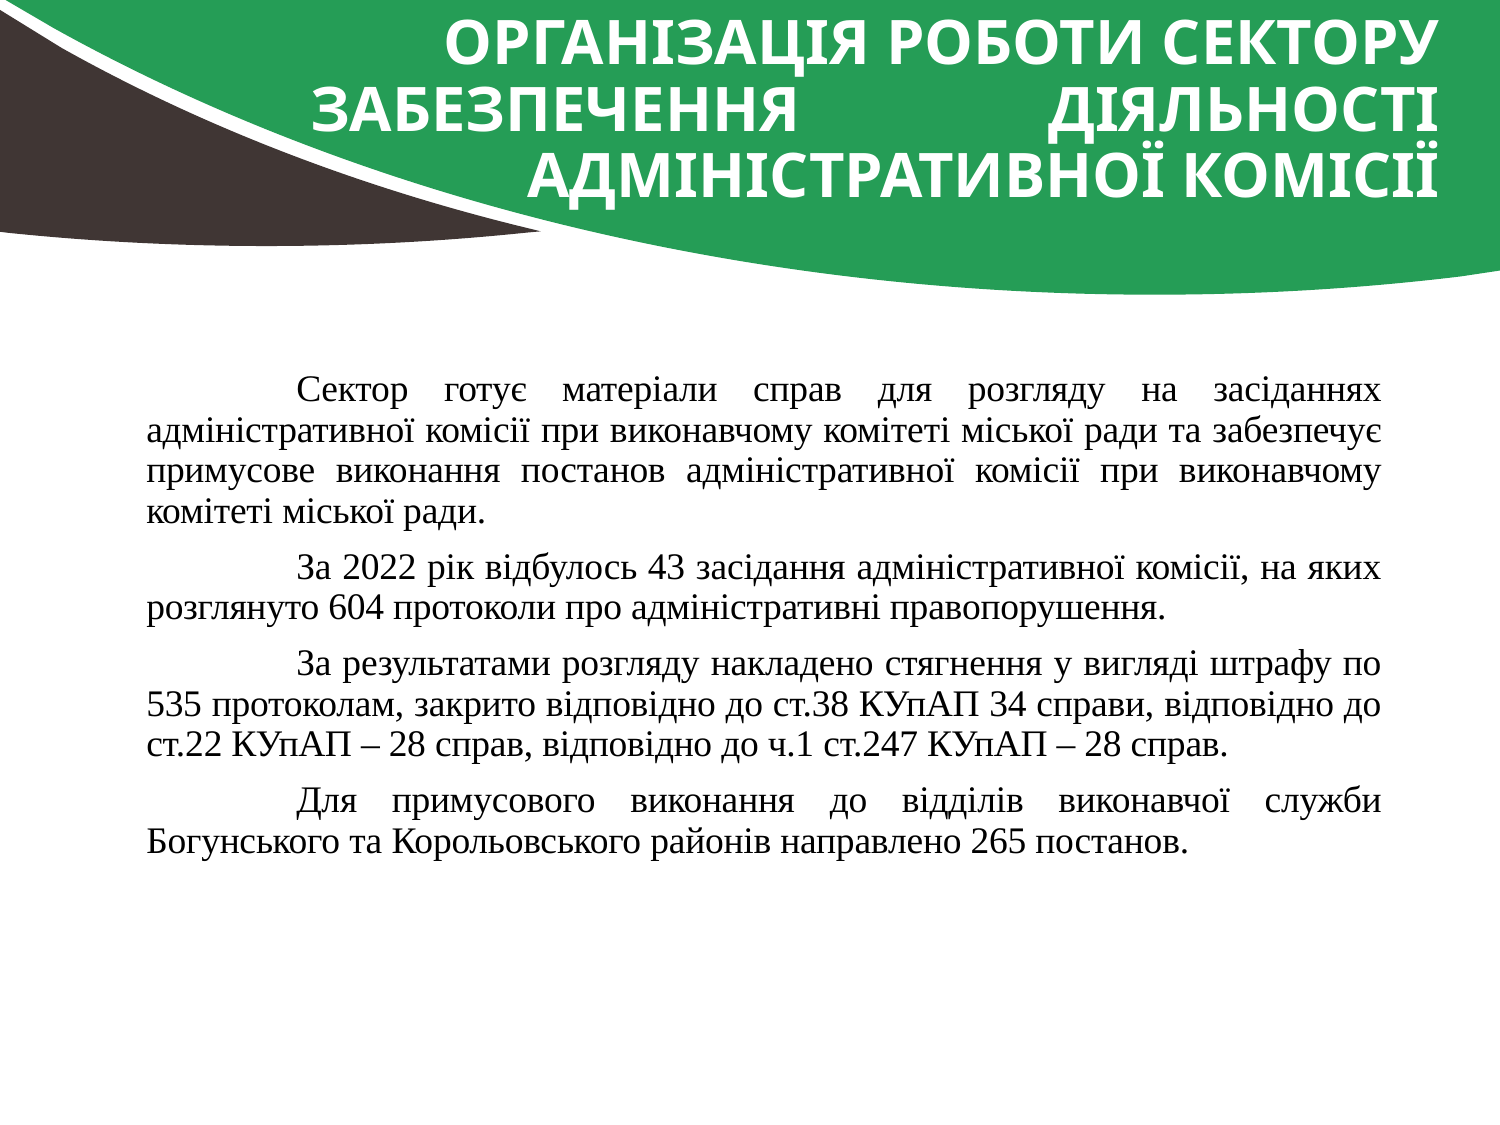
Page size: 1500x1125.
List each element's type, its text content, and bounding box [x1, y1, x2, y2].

list Сектор готує матеріали справ для розгляду на засіданнях адміністративної комісії при виконавчому комітеті міської ради та забезпечує примусове виконання постанов адміністративної комісії при виконавчому комітеті міської ради. За 2022 рік відбулось 43 засідання адміністративної комісії, на яких розглянуто 604 протоколи про адміністративні правопорушення. За результатами розгляду накладено стягнення у вигляді штрафу по 535 протоколам, закрито відповідно до ст.38 КУпАП 34 справи, відповідно до ст.22 КУпАП – 28 справ, відповідно до ч.1 ст.247 КУпАП – 28 справ. Для примусового виконання до відділів виконавчої служби Богунського та Корольовського районів направлено 265 постанов. [103, 361, 1397, 1014]
title Організація роботи сектору забезпечення діяльності адміністративної комісії [103, 2, 1500, 220]
